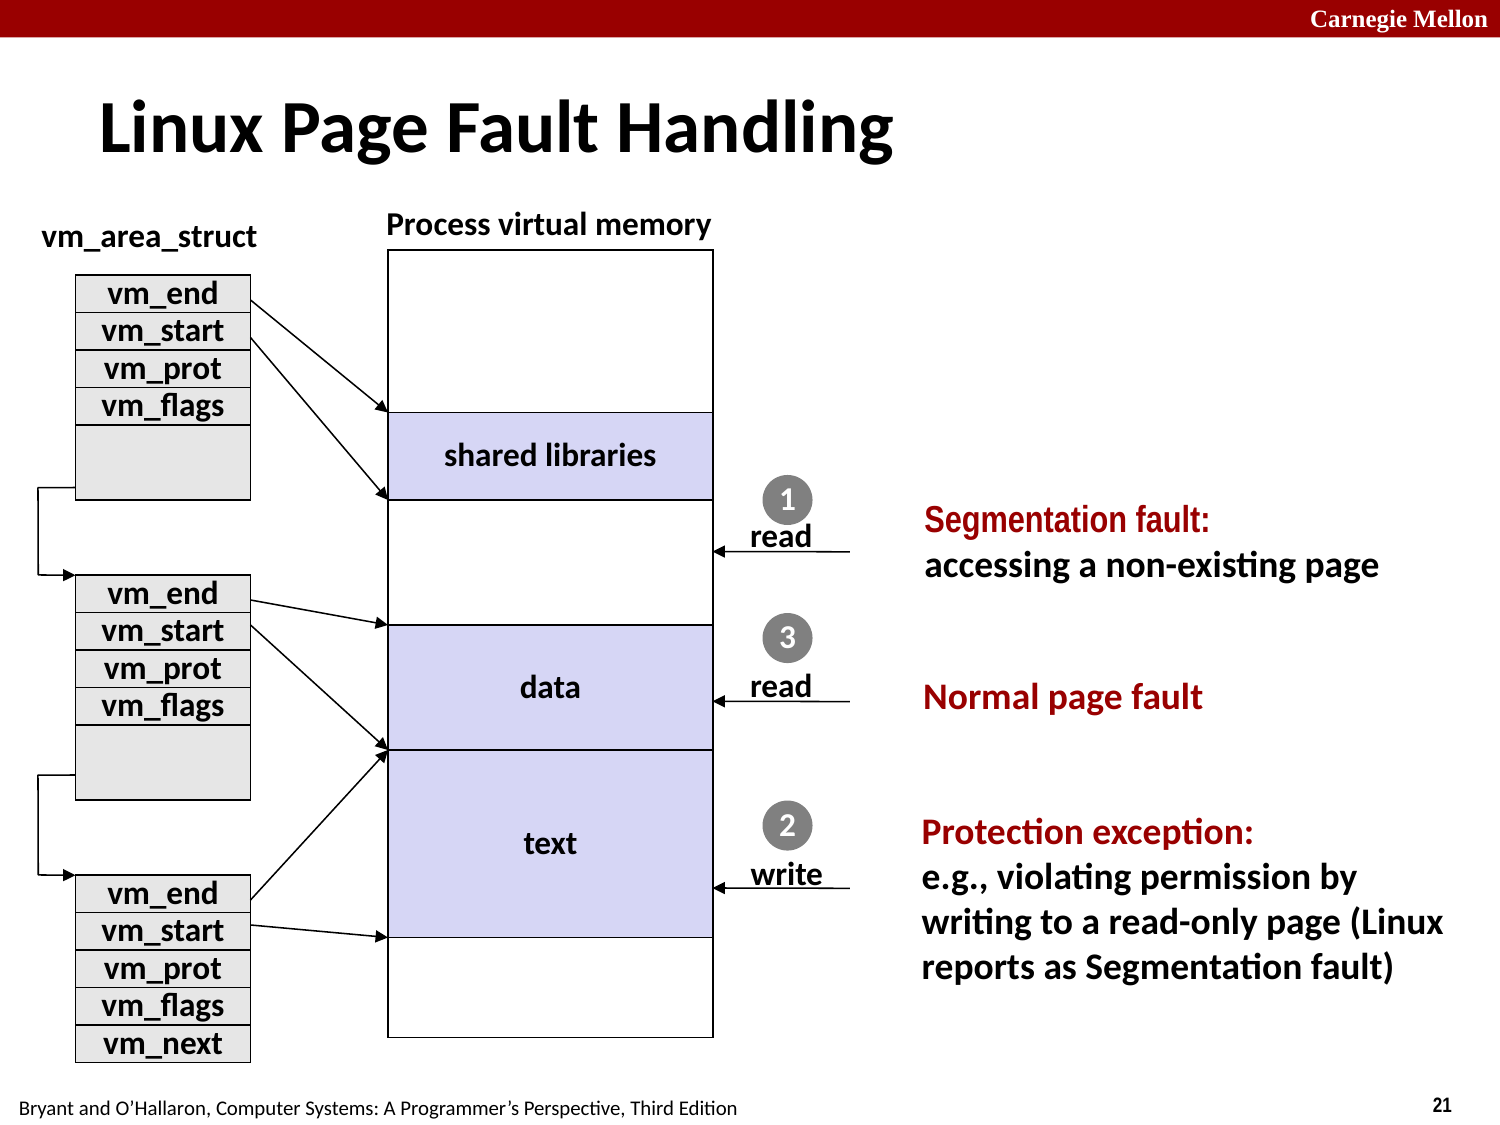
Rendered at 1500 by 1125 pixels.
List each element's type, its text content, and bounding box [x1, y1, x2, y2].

text_box vm_prot [75, 650, 251, 687]
text_box vm_end [75, 875, 251, 912]
text_box shared libraries [387, 412, 713, 500]
text_box [37, 568, 76, 582]
text_box vm_start [75, 312, 251, 350]
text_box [712, 800, 851, 901]
text_box [250, 750, 388, 901]
title Linux Page Fault Handling [83, 74, 1238, 170]
text_box vm_area_struct [26, 212, 273, 262]
text_box [250, 299, 388, 413]
text_box [387, 500, 713, 624]
text_box [387, 938, 713, 1038]
text_box [250, 924, 388, 943]
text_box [712, 474, 851, 563]
text_box vm_flags [75, 687, 251, 725]
text_box [250, 624, 388, 750]
text_box vm_end [75, 575, 251, 612]
text_box [250, 337, 388, 500]
text_box vm_flags [75, 987, 251, 1025]
text_box vm_start [75, 912, 251, 950]
text_box vm_end [75, 275, 251, 312]
text_box vm_prot [75, 950, 251, 987]
text_box [37, 868, 76, 882]
text_box vm_flags [75, 387, 251, 425]
text_box vm_prot [75, 350, 251, 387]
text_box [250, 599, 388, 629]
text_box Protection exception: e.g., violating permission by writing to a read-only page (Linux reports as Segmentation fault) [906, 799, 1463, 995]
text_box vm_next [75, 1025, 251, 1063]
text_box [712, 612, 851, 713]
text_box [75, 725, 251, 800]
text_box text [387, 750, 713, 938]
text_box [75, 425, 251, 500]
text_box Normal page fault [908, 664, 1219, 725]
text_box [387, 250, 713, 412]
text_box Process virtual memory [371, 199, 727, 250]
text_box data [387, 624, 713, 750]
text_box vm_start [75, 612, 251, 650]
text_box Segmentation fault: accessing a non-existing page [909, 487, 1396, 593]
